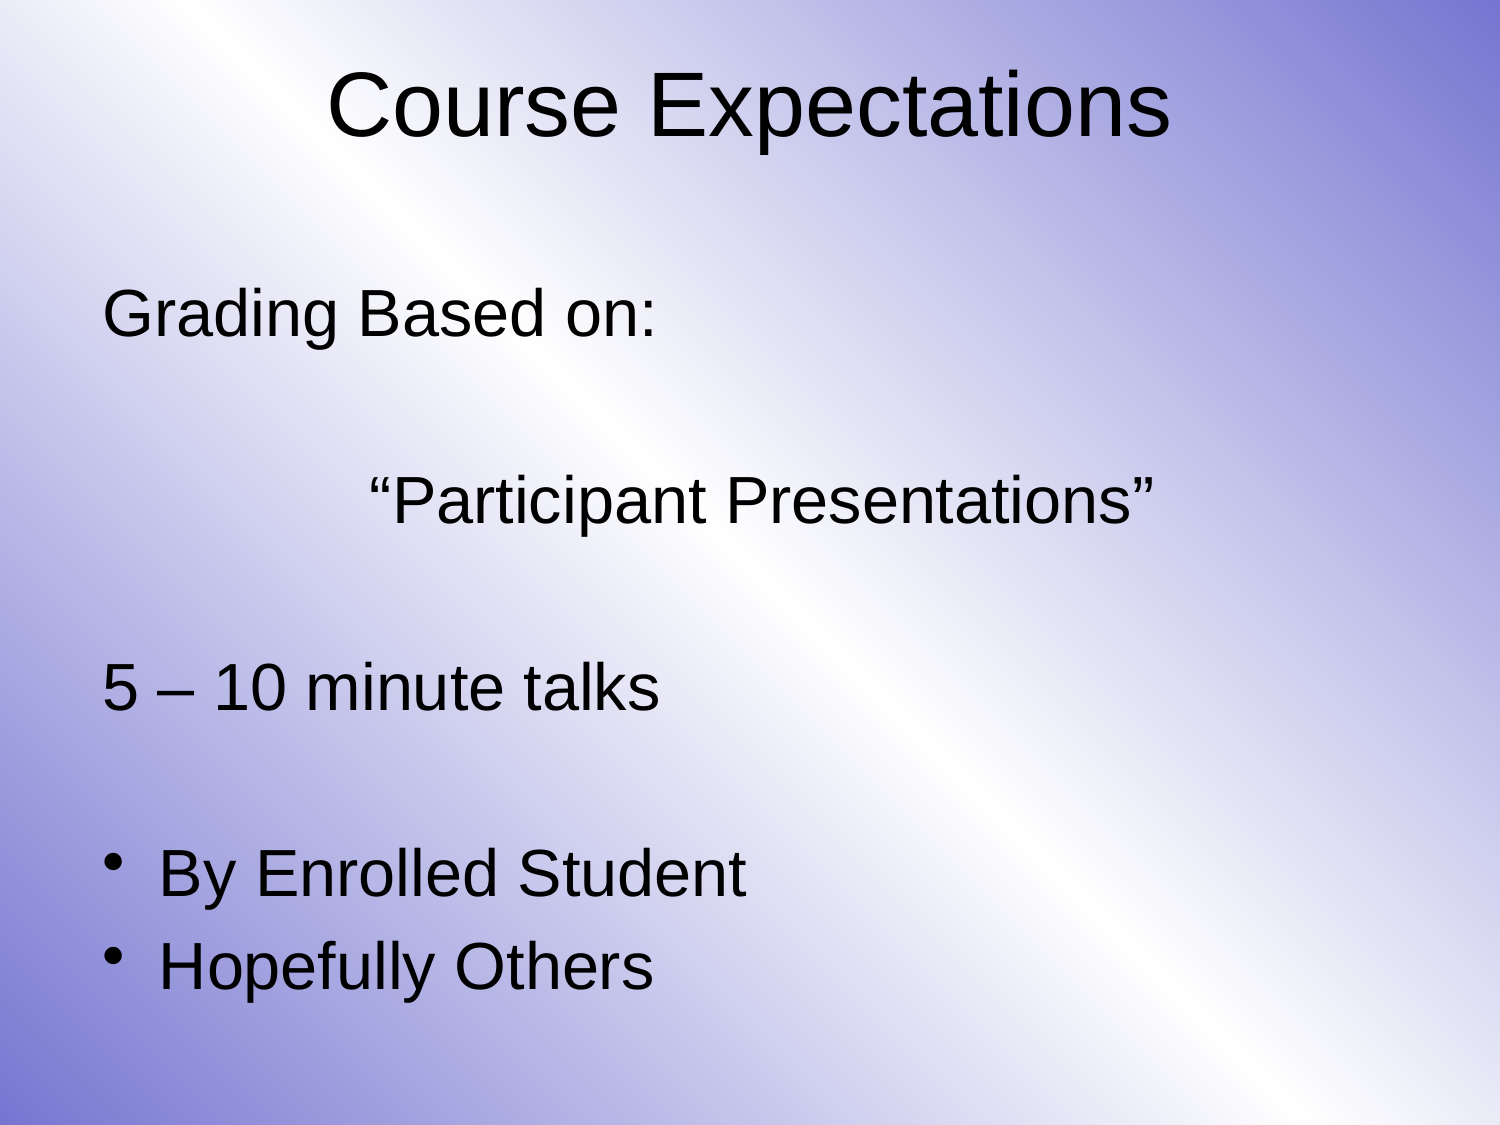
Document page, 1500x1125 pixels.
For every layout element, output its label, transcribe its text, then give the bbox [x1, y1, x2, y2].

title Course Expectations [75, 24, 1425, 175]
list Grading Based on: “Participant Presentations” 5 – 10 minute talks By Enrolled Student Hopefully Others [87, 262, 1438, 1088]
